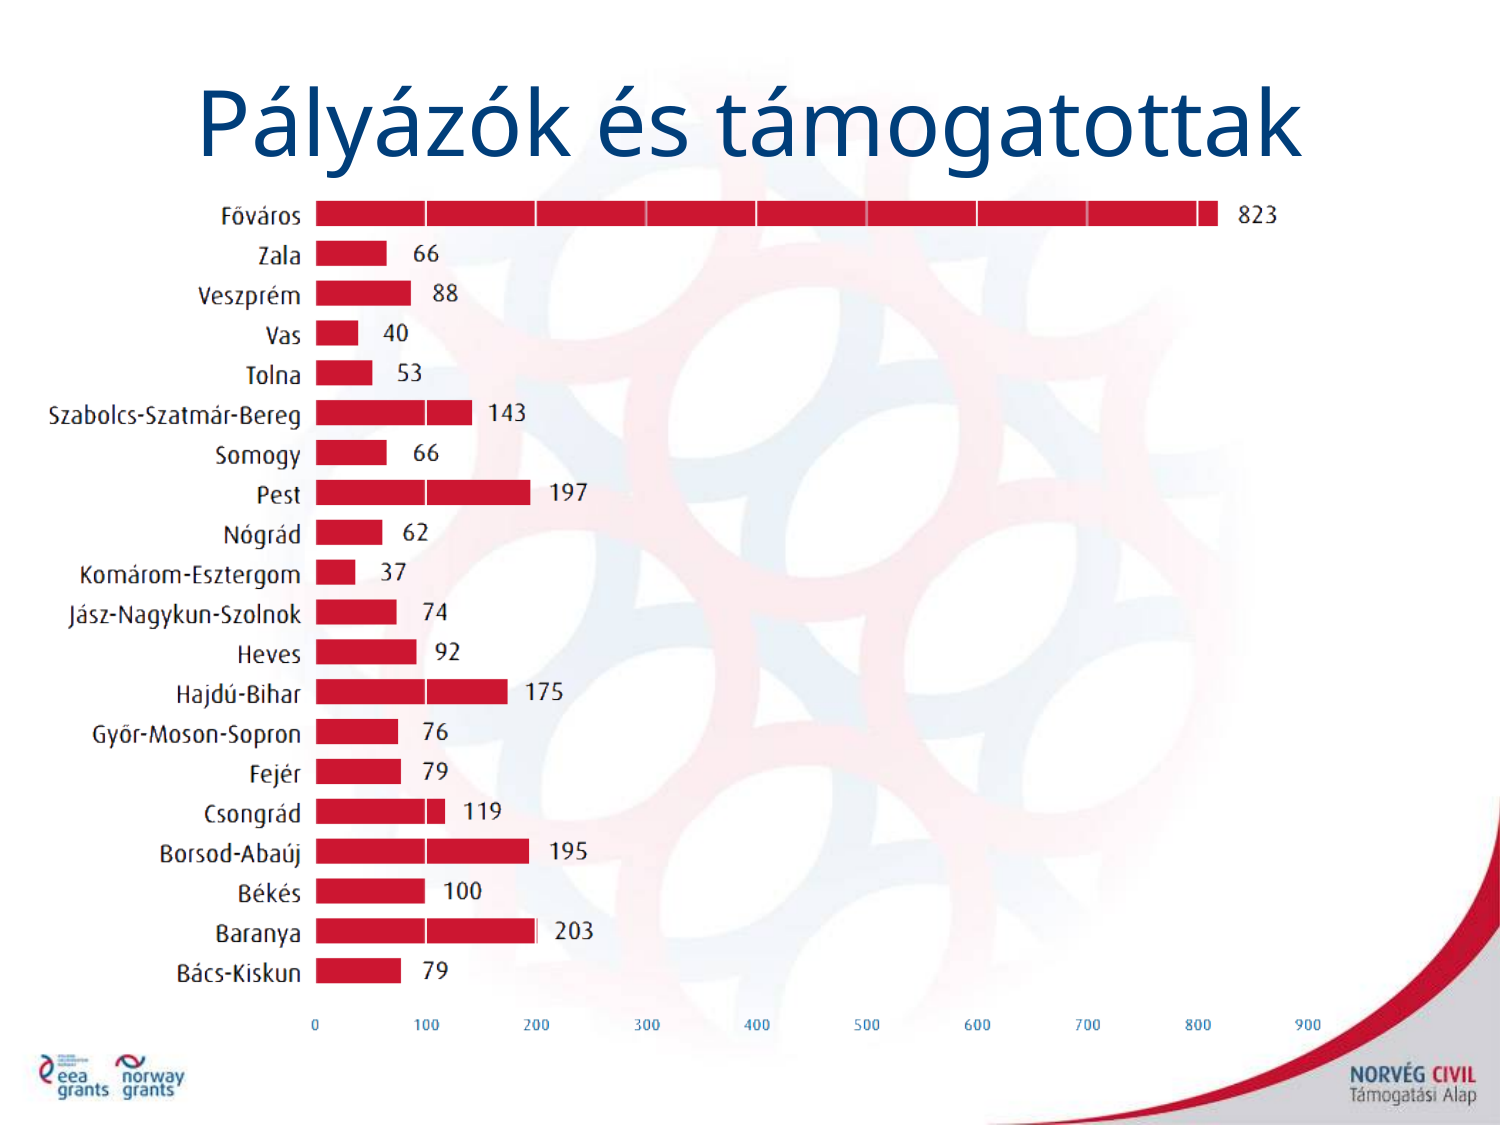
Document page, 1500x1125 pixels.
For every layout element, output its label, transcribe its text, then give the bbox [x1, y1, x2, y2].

picture [0, 0, 1500, 1125]
text_box Pályázók és támogatottak [41, 31, 1459, 209]
